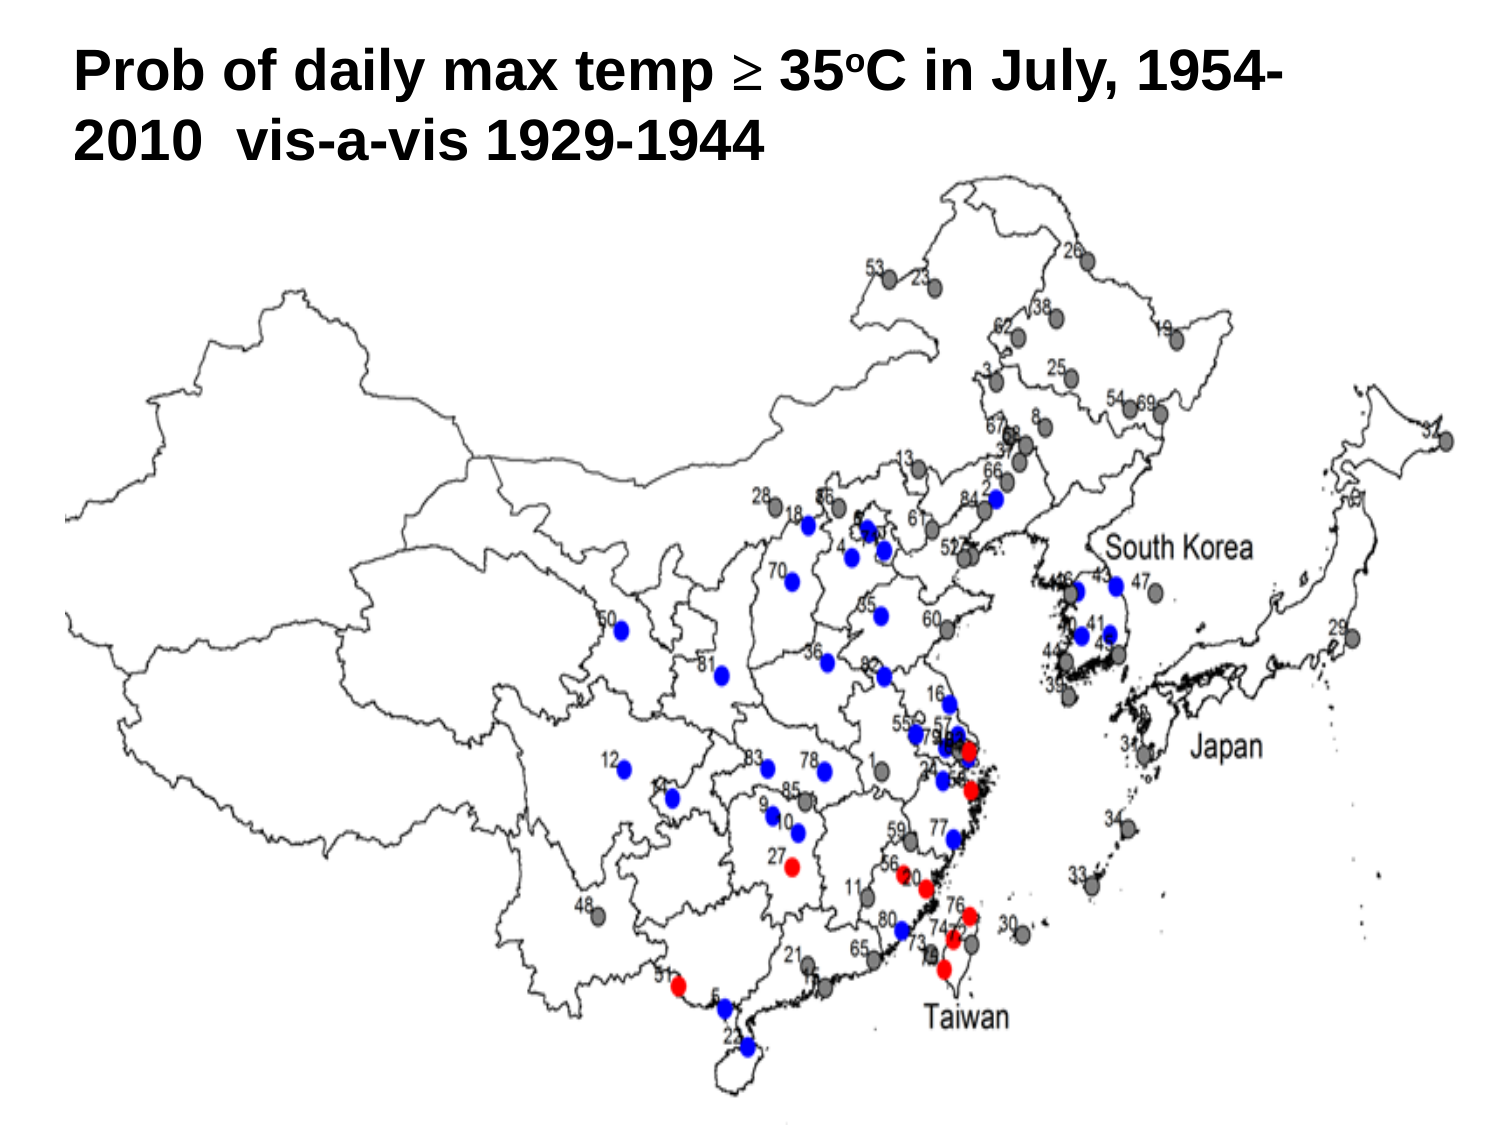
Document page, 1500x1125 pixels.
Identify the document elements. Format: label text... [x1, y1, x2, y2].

picture [65, 165, 1469, 1125]
text_box Prob of daily max temp ≥ 35oC in July, 1954-2010 vis-a-vis 1929-1944 [58, 12, 1318, 188]
